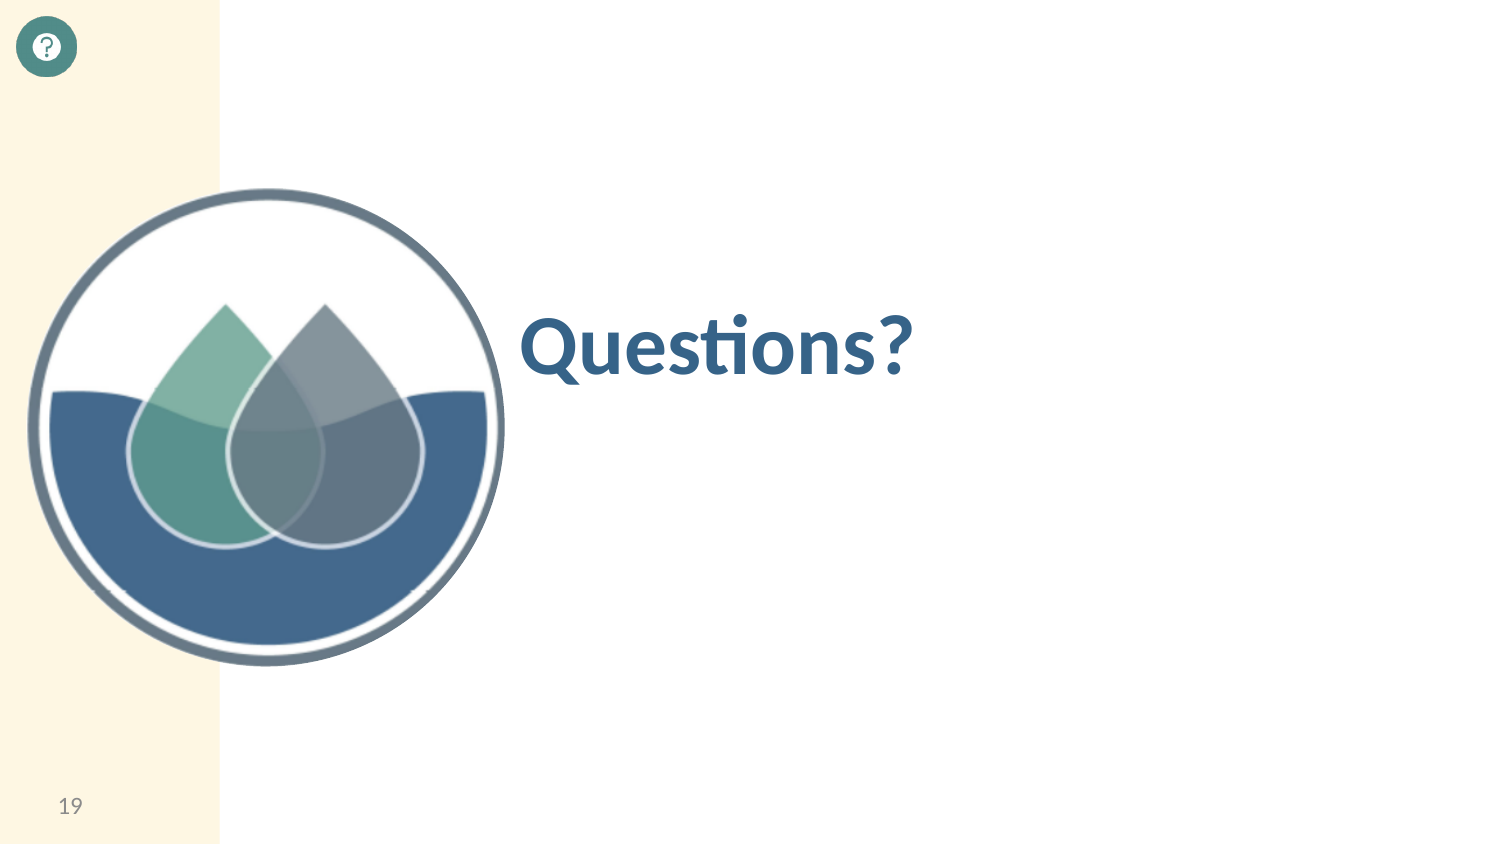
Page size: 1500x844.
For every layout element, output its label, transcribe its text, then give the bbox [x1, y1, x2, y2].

picture [16, 16, 77, 77]
title Questions? [504, 255, 1373, 442]
slide_number 19 [16, 782, 124, 828]
